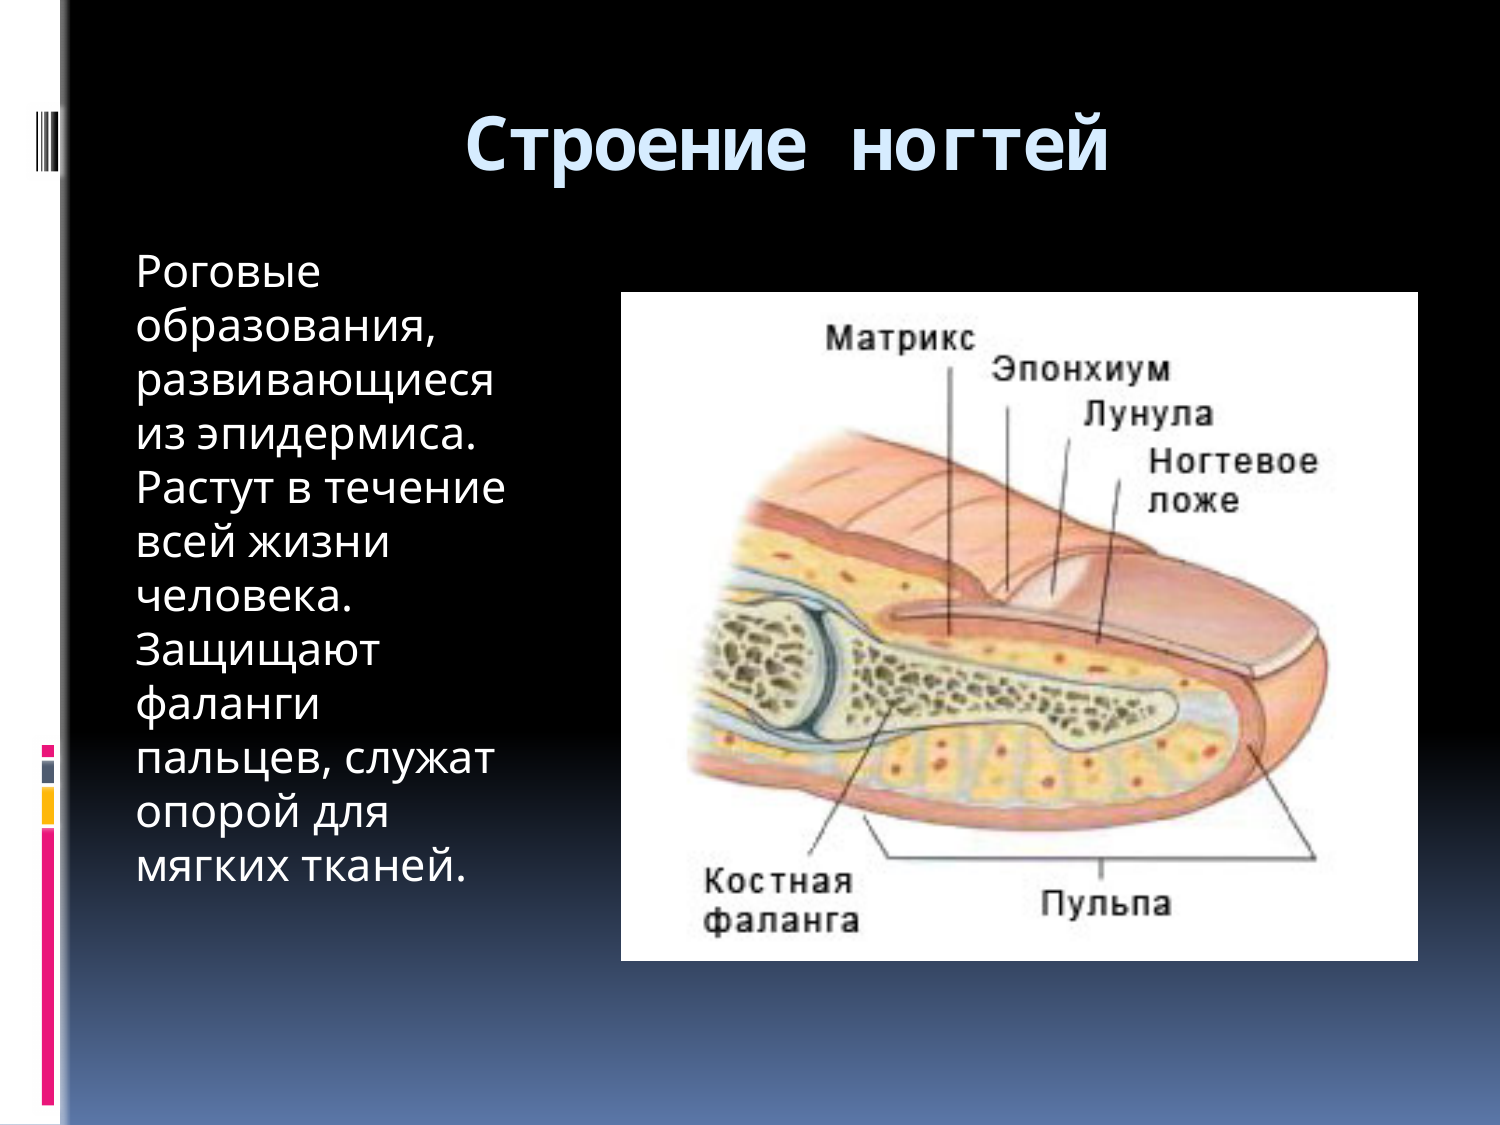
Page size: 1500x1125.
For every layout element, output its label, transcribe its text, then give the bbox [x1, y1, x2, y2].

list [620, 292, 1418, 962]
title Строение ногтей [112, 44, 1463, 236]
list Роговые образования, развивающиеся из эпидермиса. Растут в течение всей жизни человека. Защищают фаланги пальцев, служат опорой для мягких тканей. [112, 235, 525, 986]
